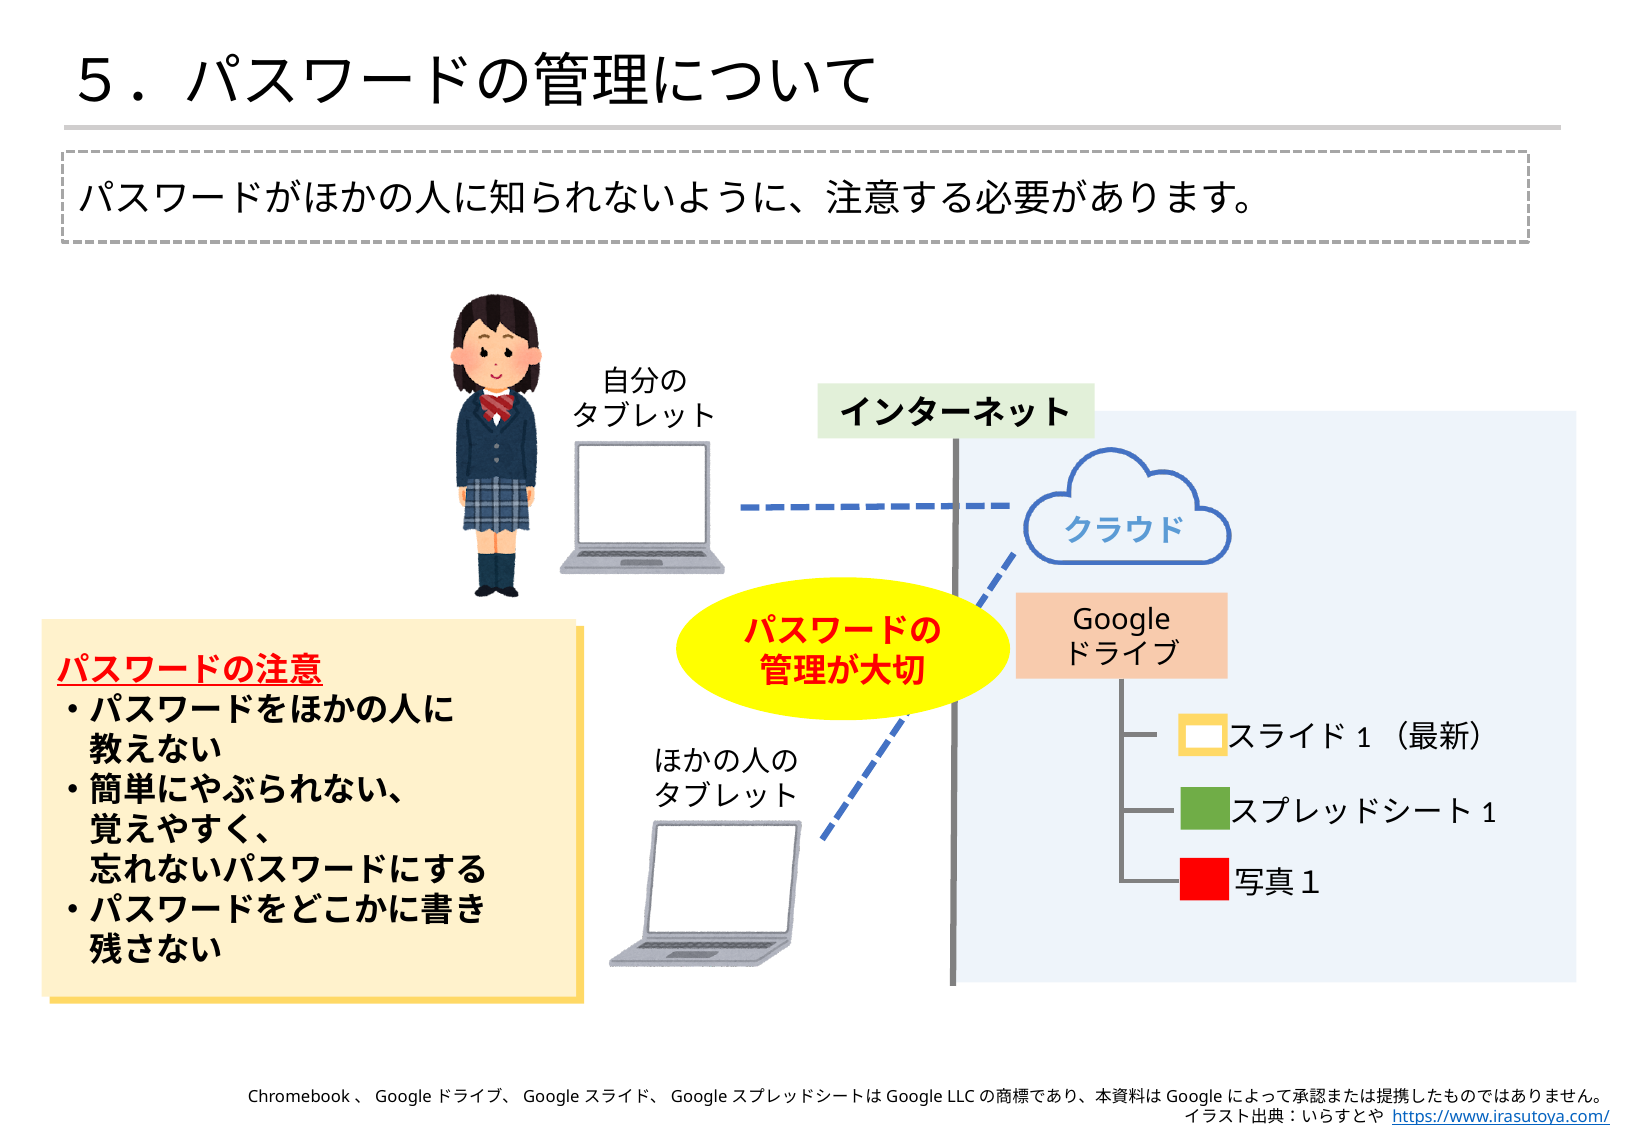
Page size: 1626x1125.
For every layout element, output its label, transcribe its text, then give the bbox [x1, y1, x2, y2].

text_box 写真１ [1178, 855, 1511, 907]
title ５．パスワードの管理について [51, 43, 1454, 123]
text_box [957, 410, 1577, 983]
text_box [41, 618, 585, 1004]
text_box パスワードがほかの人に知られないように、注意する必要があります。 [62, 151, 1529, 243]
text_box スプレッドシート1 [1173, 784, 1511, 836]
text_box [1166, 709, 1506, 762]
text_box Chromebook、Googleドライブ、Googleスライド、GoogleスプレッドシートはGoogle LLCの商標であり、本資料はGoogleによって承認または提携したものではありません。 イラスト出典：いらすとや https://www.irasutoya.com/ [225, 1078, 1625, 1125]
text_box パスワードの管理が大切 [675, 576, 820, 721]
picture [406, 269, 591, 610]
text_box [1180, 809, 1231, 831]
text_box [820, 553, 1014, 843]
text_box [603, 735, 839, 971]
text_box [1048, 751, 1252, 809]
text_box [1179, 857, 1230, 901]
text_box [952, 438, 957, 553]
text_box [1115, 684, 1173, 715]
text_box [1084, 715, 1217, 751]
text_box Google ドライブ [1015, 624, 1229, 680]
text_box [1009, 388, 1245, 624]
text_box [952, 843, 957, 986]
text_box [591, 354, 754, 578]
text_box インターネット [817, 383, 1095, 439]
